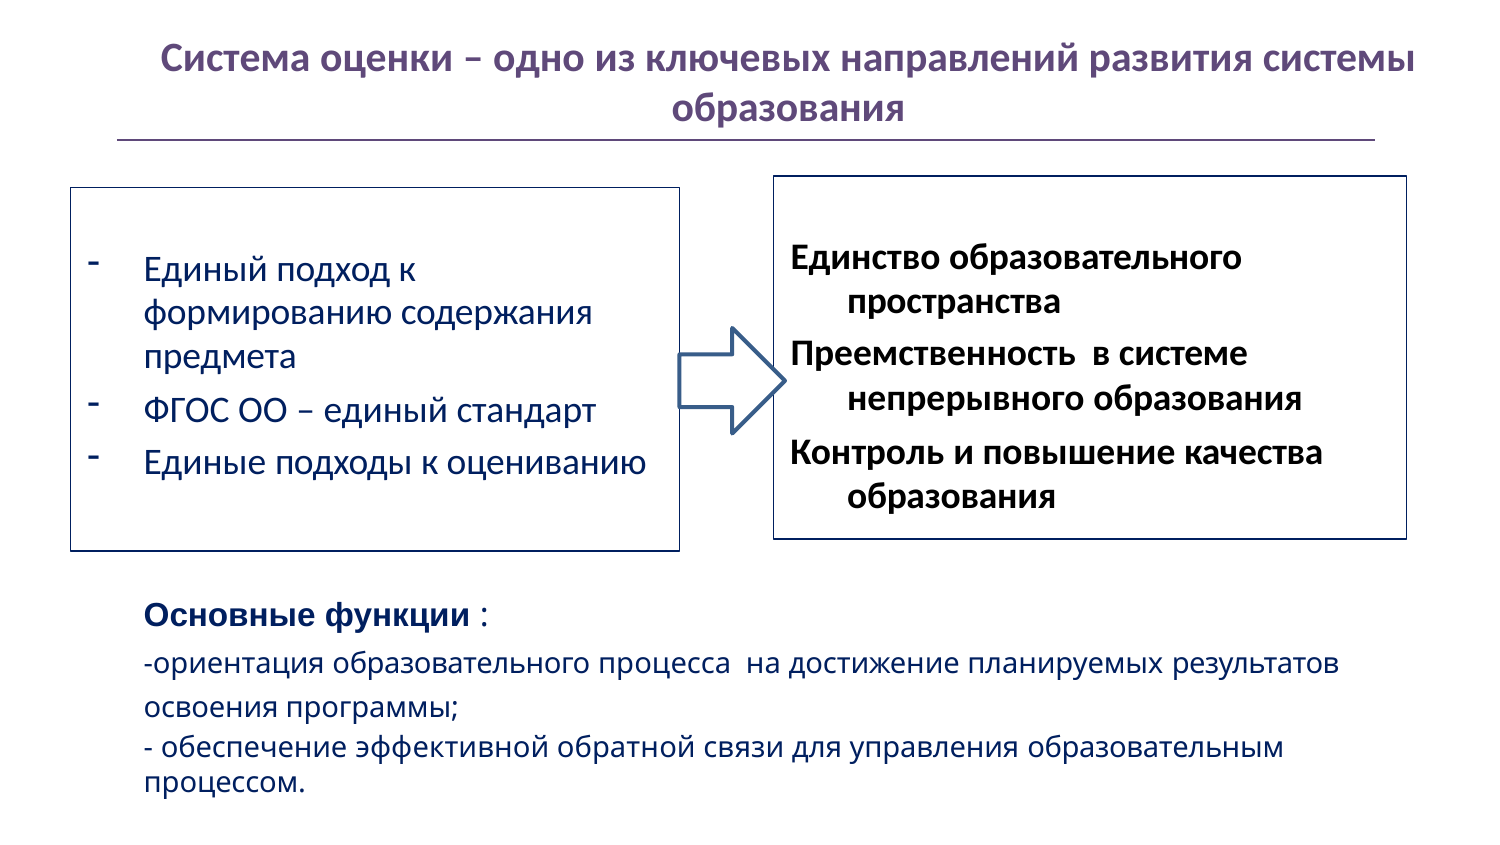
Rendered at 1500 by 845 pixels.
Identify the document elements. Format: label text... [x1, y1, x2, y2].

text_box [773, 176, 1407, 540]
title Система оценки – одно из ключевых направлений развития системы образования [83, 28, 1417, 172]
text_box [677, 325, 788, 436]
text_box [70, 187, 680, 552]
text_box Основные функции : -ориентация образовательного процесса на достижение планируемых результатов освоения программы; - обеспечение эффективной обратной связи для управления образовательным процессом. [141, 582, 1413, 799]
text_box Единство образовательного пространства Преемственность в системе непрерывного образования Контроль и повышение качества образования [788, 230, 1327, 516]
text_box Единый подход к формированию содержания предмета ФГОС ОО – единый стандарт Единые подходы к оцениванию [87, 241, 654, 483]
